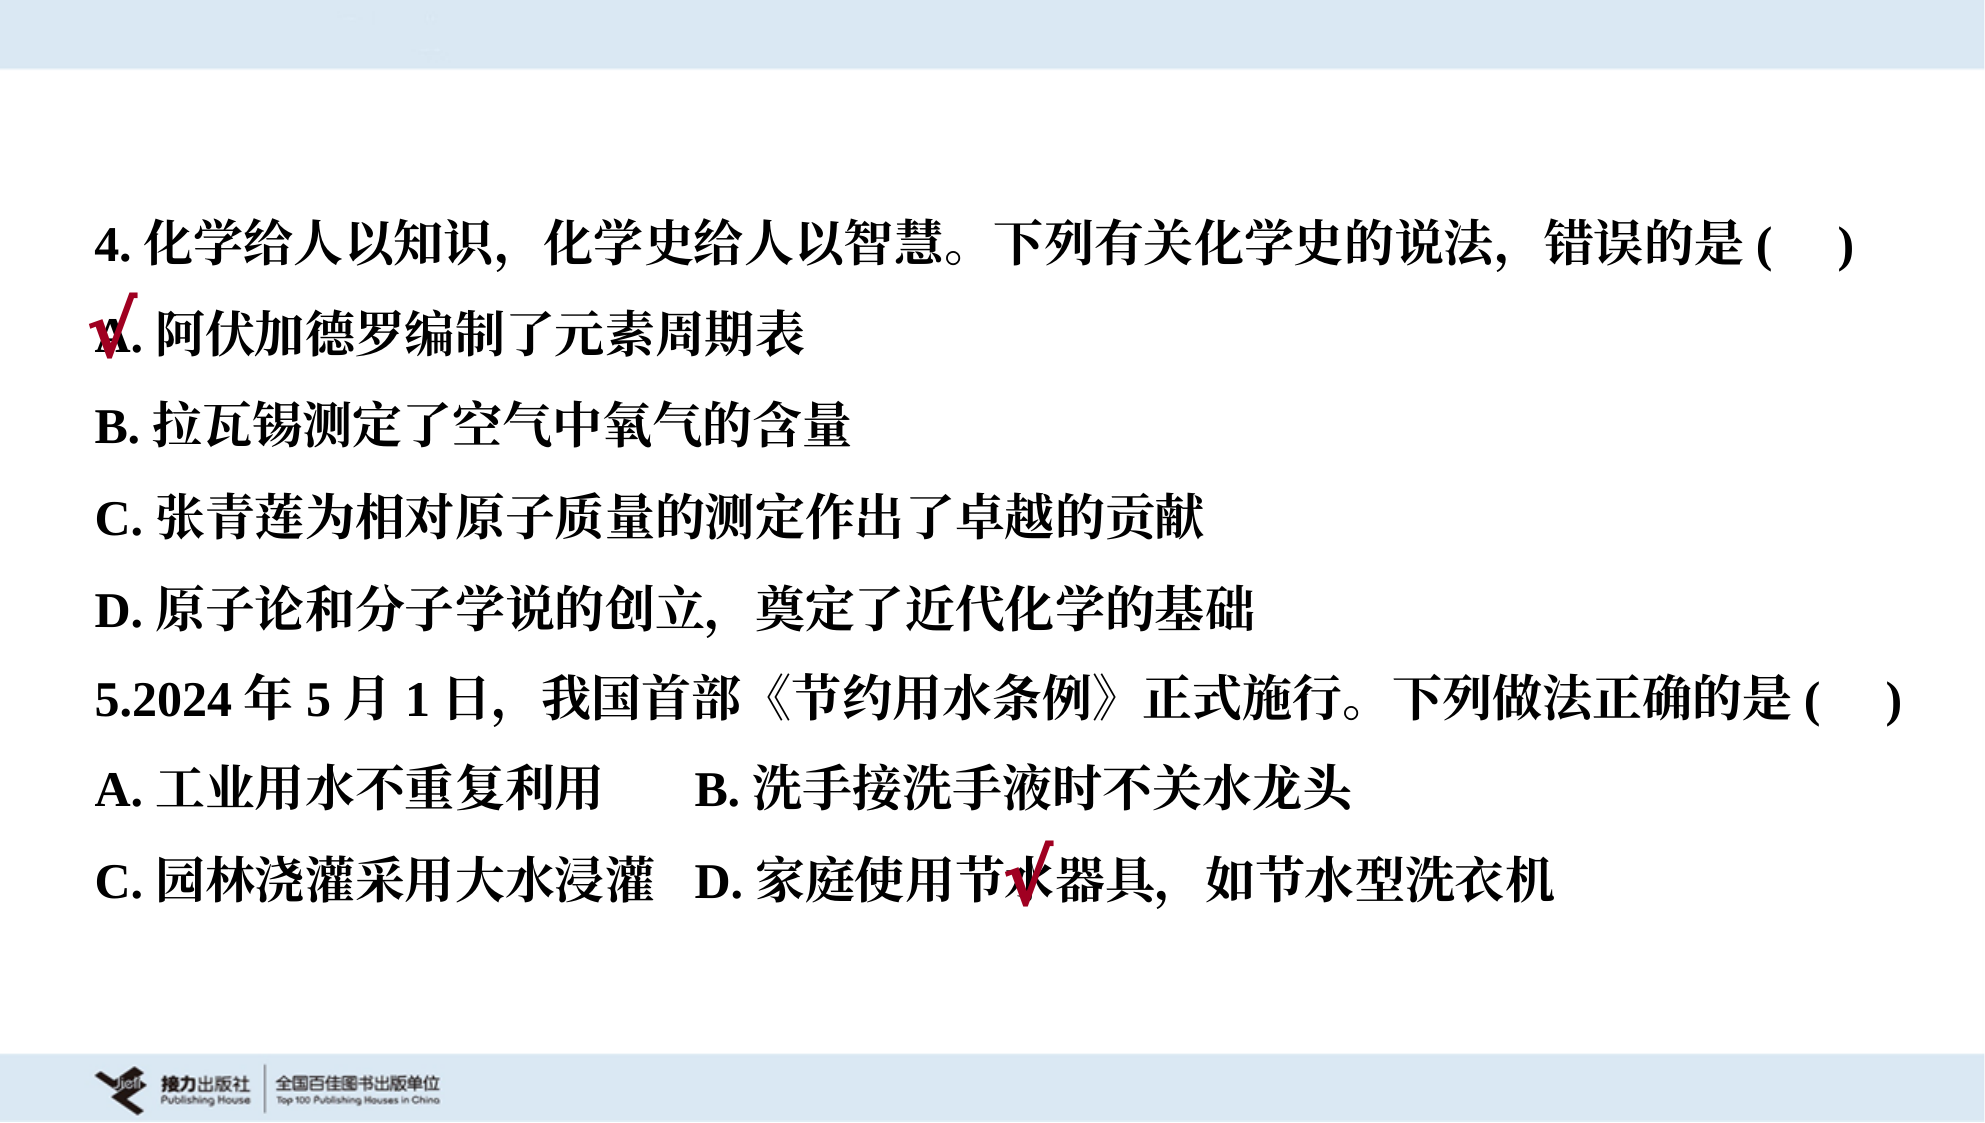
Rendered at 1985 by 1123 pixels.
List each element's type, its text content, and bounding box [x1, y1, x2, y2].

picture [0, 0, 1985, 1122]
text_box √ [86, 280, 139, 373]
text_box A.阿伏加德罗编制了元素周期表 B.拉瓦锡测定了空气中氧气的含量 C.张青莲为相对原子质量的测定作出了卓越的贡献 D.原子论和分子学说的创立，奠定了近代化学的基础 [94, 270, 1892, 638]
text_box 5.2024年5月1日，我国首部《节约用水条例》正式施行。下列做法正确的是( ) [94, 639, 1923, 727]
text_box A.工业用水不重复利用 B.洗手接洗手液时不关水龙头 C.园林浇灌采用大水浸灌 D.家庭使用节水器具，如节水型洗衣机 [94, 724, 1892, 909]
text_box √ [1002, 828, 1055, 921]
text_box 4.化学给人以知识，化学史给人以智慧。下列有关化学史的说法，错误的是( ) [94, 184, 1924, 272]
